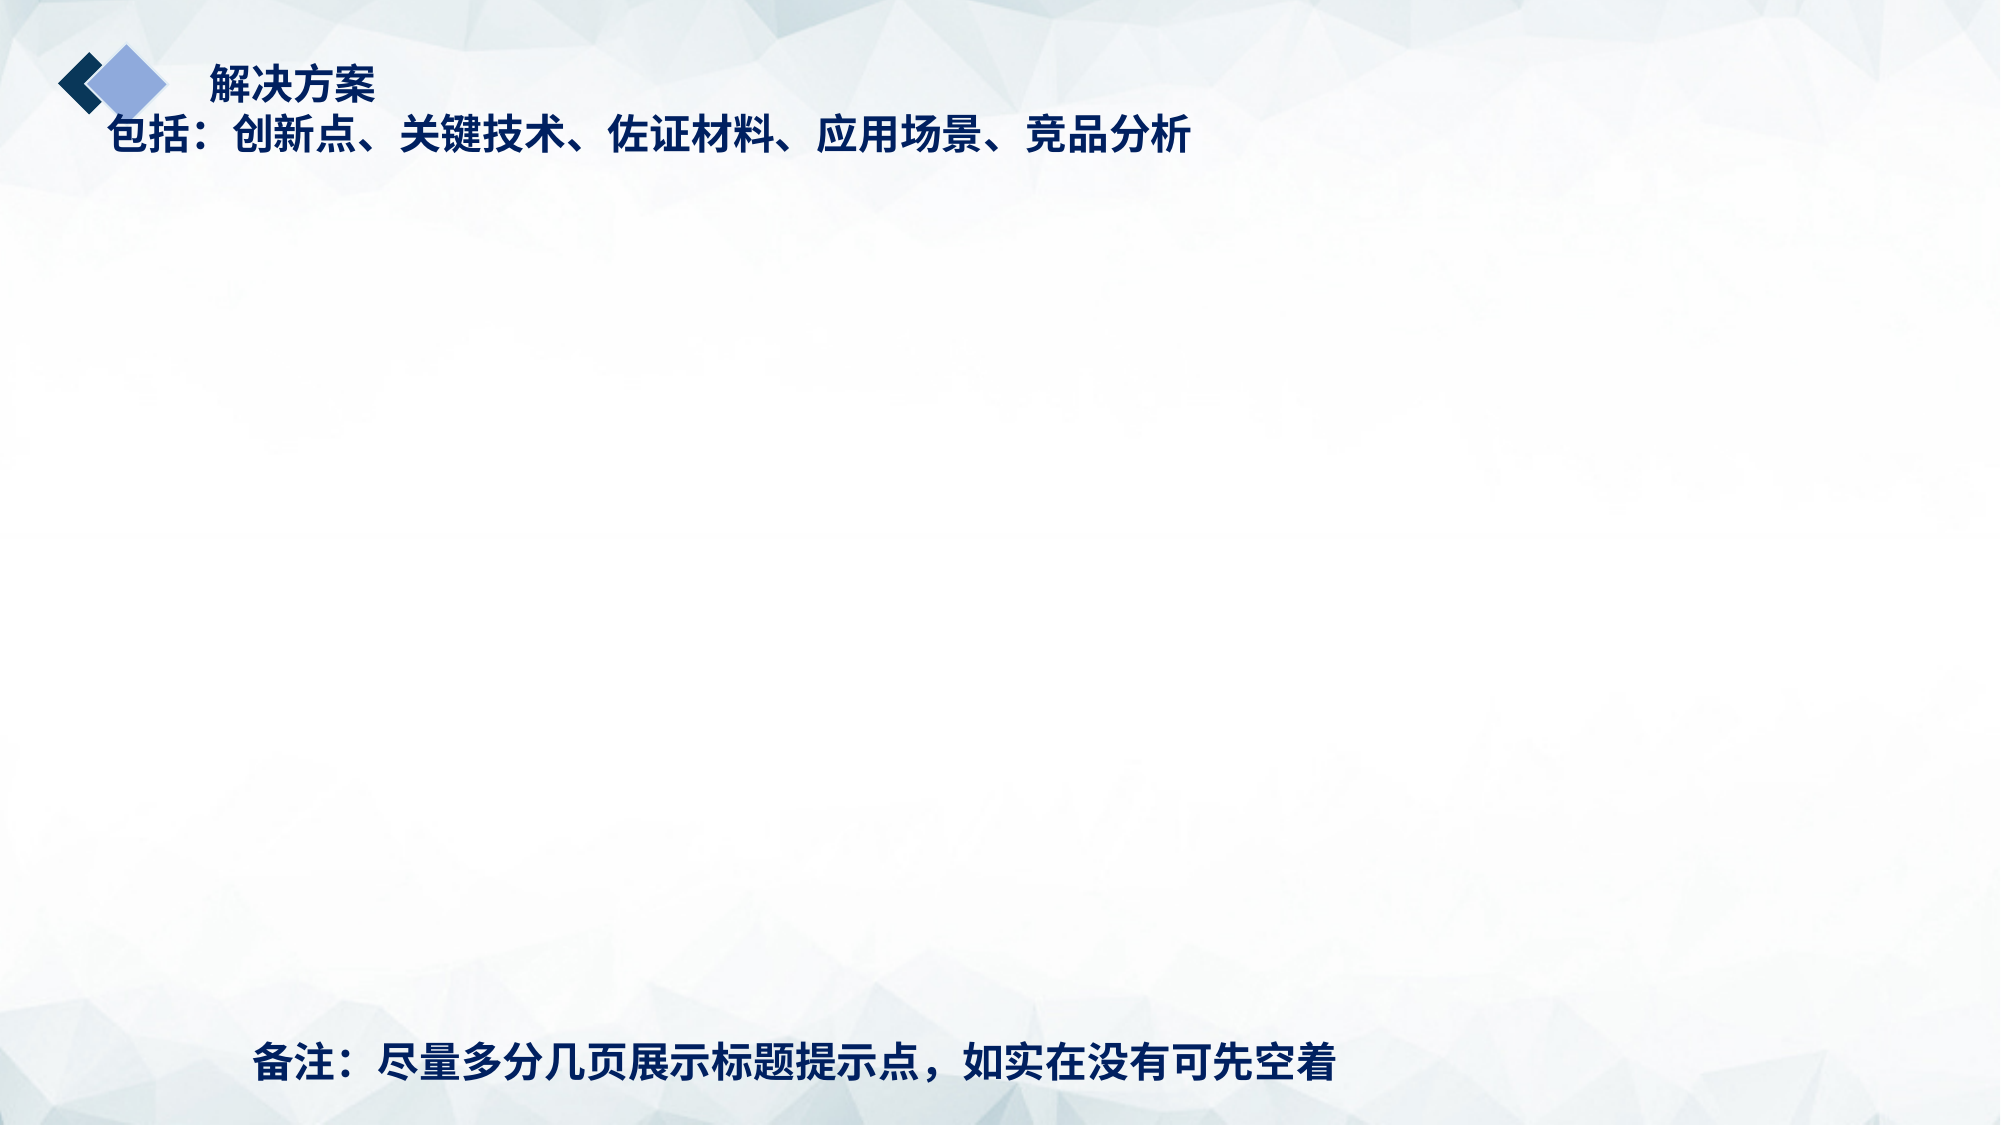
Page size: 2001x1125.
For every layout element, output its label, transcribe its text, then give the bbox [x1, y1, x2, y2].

picture [0, 0, 2001, 1125]
text_box 解决方案 包括：创新点、关键技术、佐证材料、应用场景、竞品分析 [0, 50, 1208, 166]
text_box [117, 41, 136, 50]
text_box 备注：尽量多分几页展示标题提示点，如实在没有可先空着 [237, 1028, 1629, 1094]
